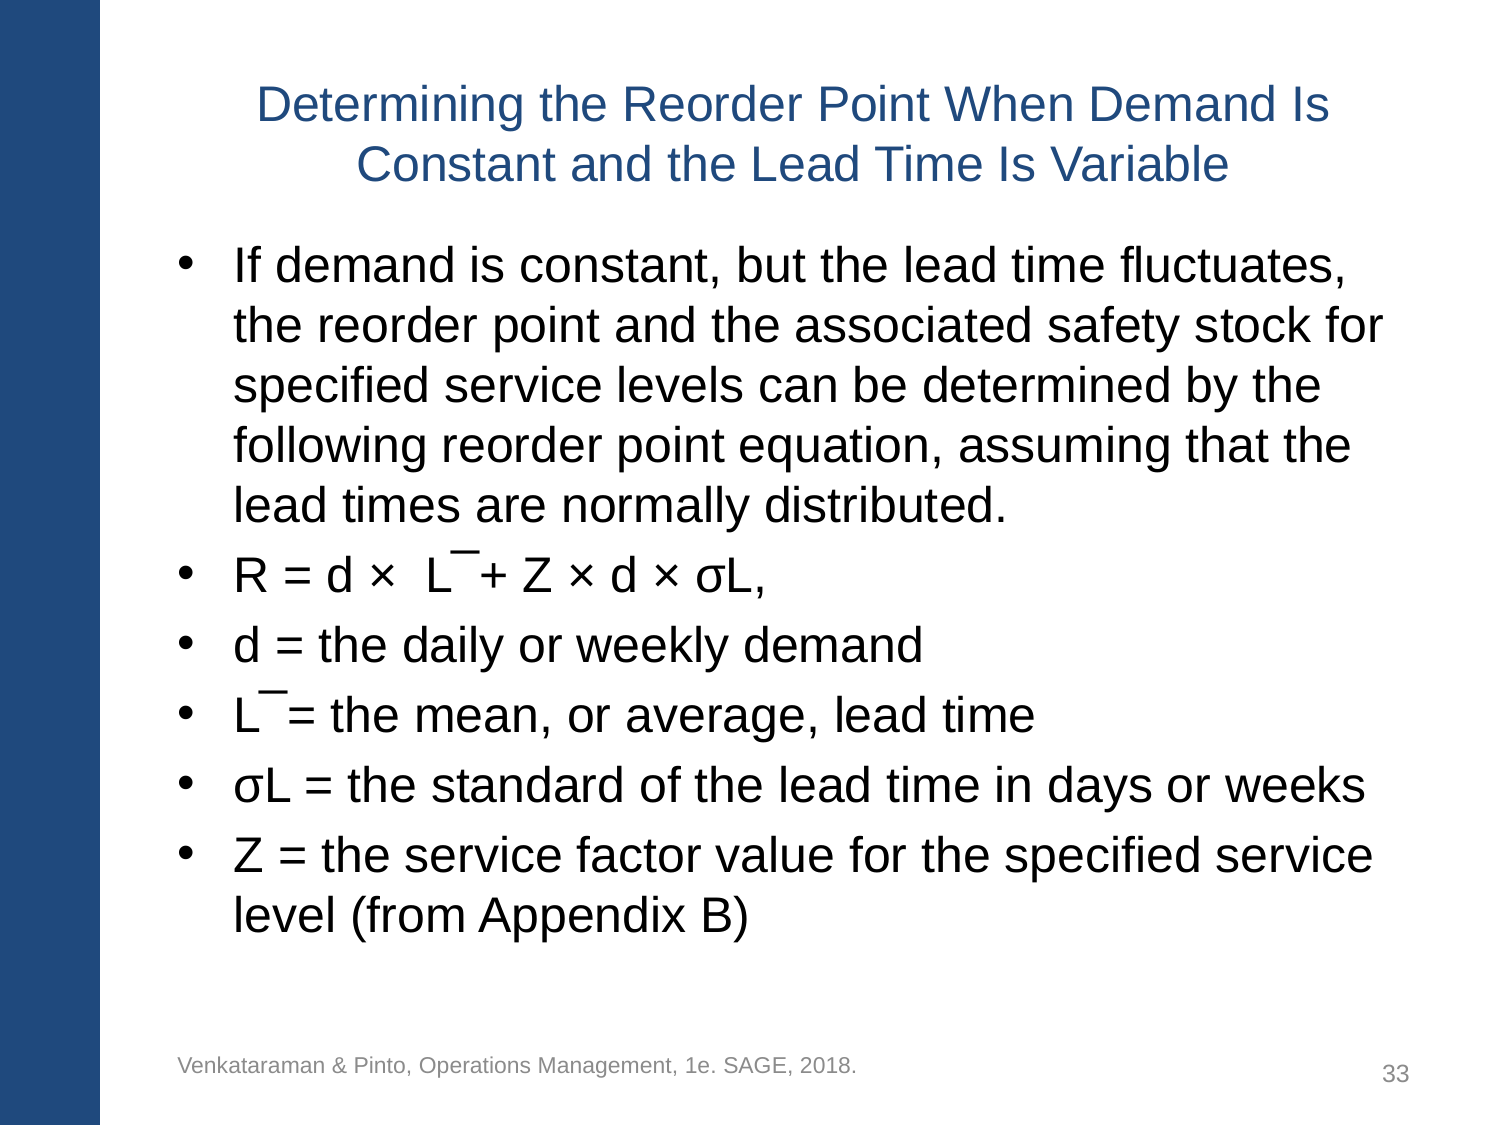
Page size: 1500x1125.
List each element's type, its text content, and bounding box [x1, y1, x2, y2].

footer Venkataraman & Pinto, Operations Management, 1e. SAGE, 2018. [162, 1042, 1313, 1103]
title Determining the Reorder Point When Demand Is Constant and the Lead Time Is Variable [162, 37, 1425, 224]
slide_number 33 [1350, 1042, 1425, 1103]
list If demand is constant, but the lead time fluctuates, the reorder point and the associated safety stock for specified service levels can be determined by the following reorder point equation, assuming that the lead times are normally distributed. R = d × L ̅ + Z × d × σL, d = the daily or weekly demand L ̅ = the mean, or average, lead time σL = the standard of the lead time in days or weeks Z = the service factor value for the specified service level (from Appendix B) [162, 224, 1425, 1025]
